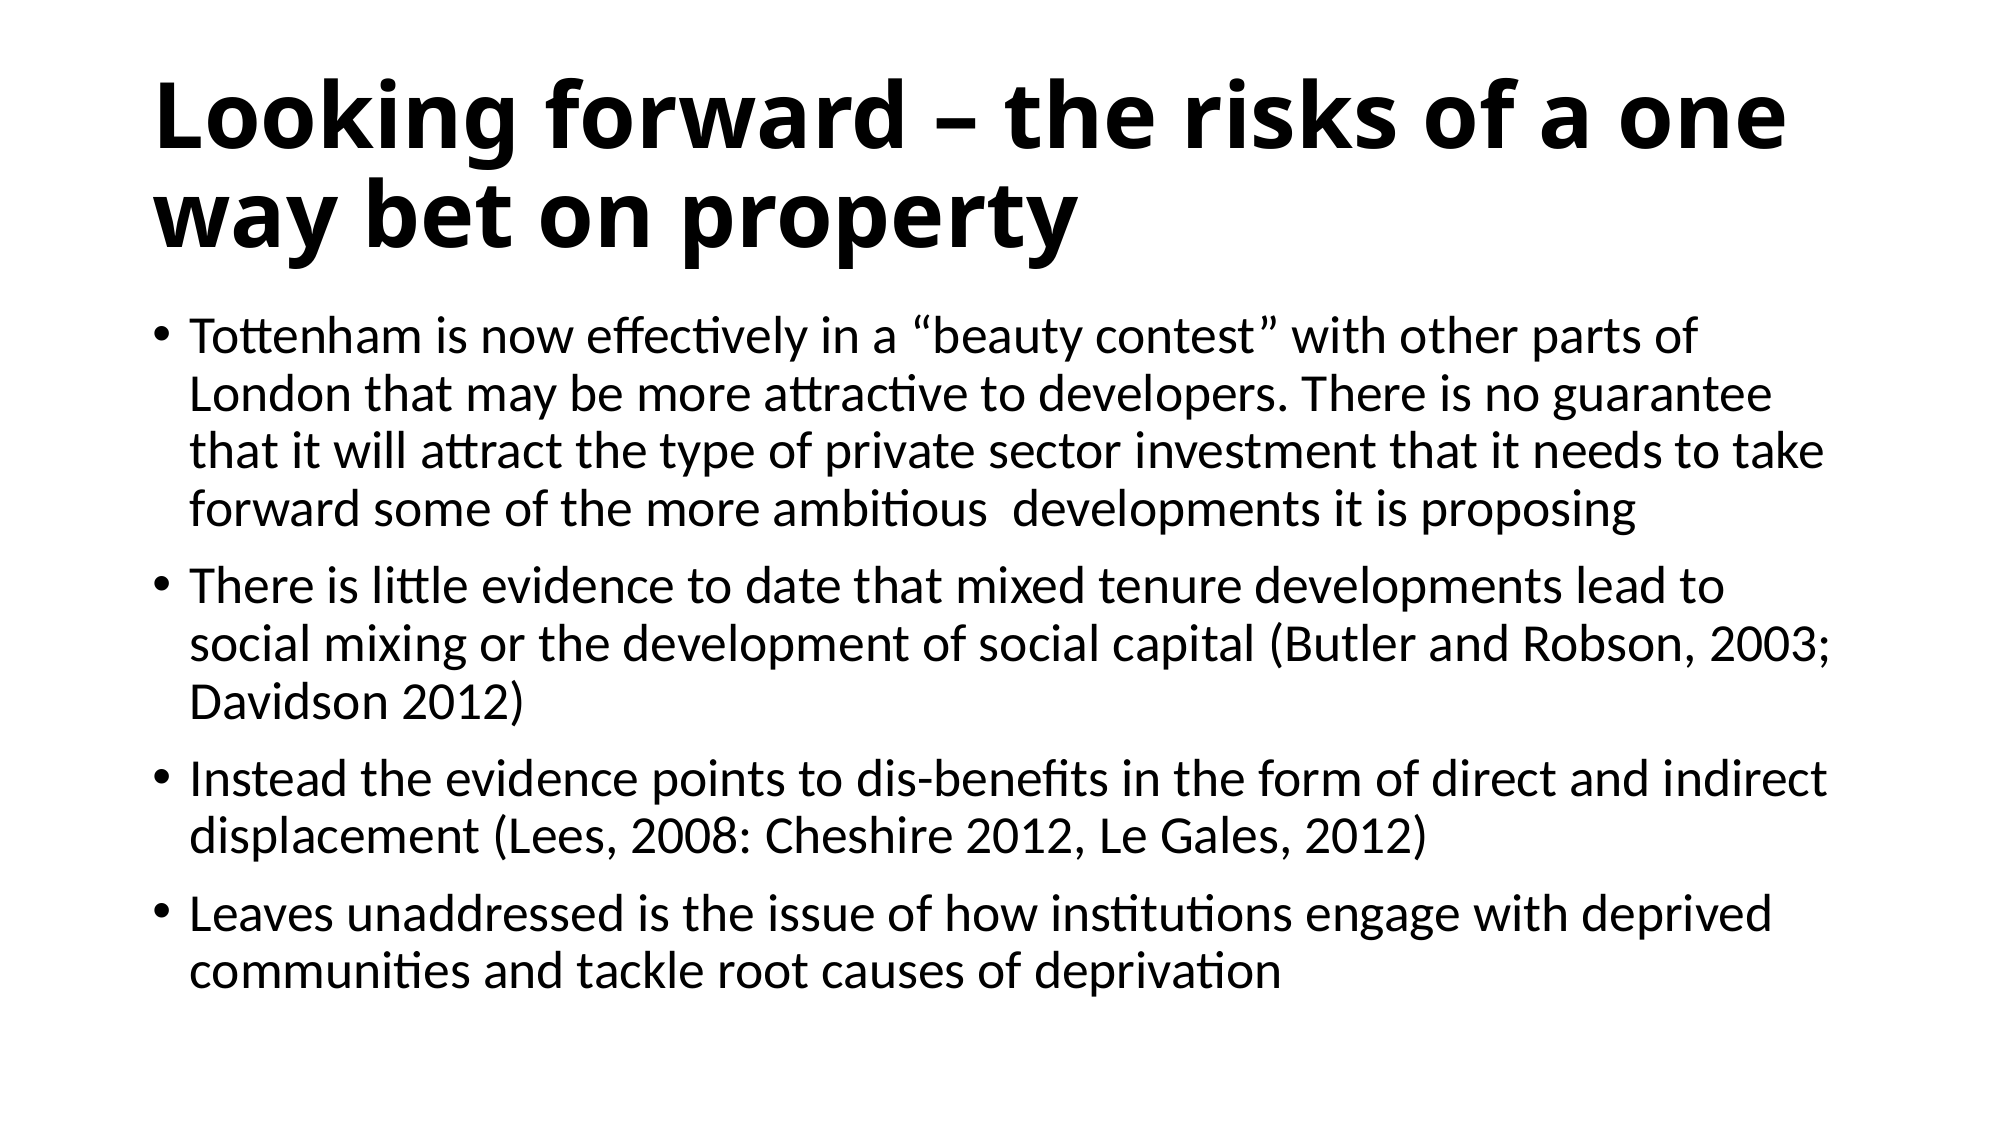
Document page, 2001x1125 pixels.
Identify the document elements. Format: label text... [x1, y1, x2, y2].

title Looking forward – the risks of a one way bet on property [137, 59, 1863, 278]
list Tottenham is now effectively in a “beauty contest” with other parts of London that may be more attractive to developers. There is no guarantee that it will attract the type of private sector investment that it needs to take forward some of the more ambitious developments it is proposing There is little evidence to date that mixed tenure developments lead to social mixing or the development of social capital (Butler and Robson, 2003; Davidson 2012) Instead the evidence points to dis-benefits in the form of direct and indirect displacement (Lees, 2008: Cheshire 2012, Le Gales, 2012) Leaves unaddressed is the issue of how institutions engage with deprived communities and tackle root causes of deprivation [137, 299, 1863, 1014]
